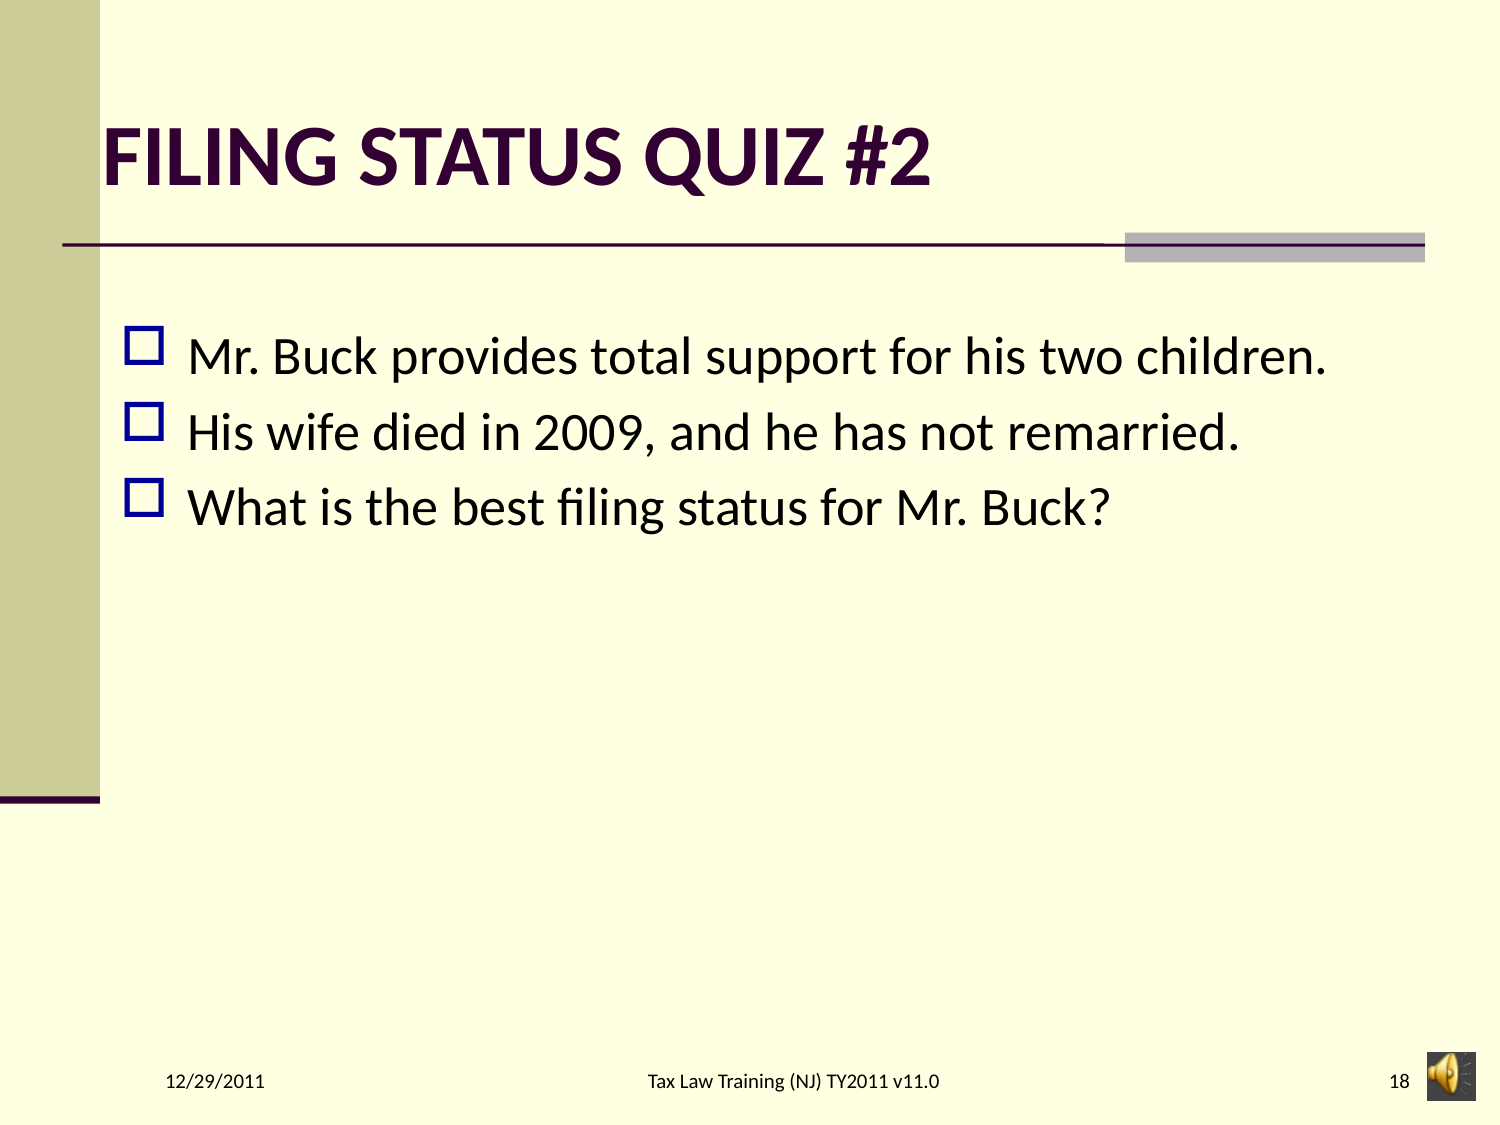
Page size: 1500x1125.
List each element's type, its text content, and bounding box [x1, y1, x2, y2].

text_box Mr. Buck provides total support for his two children. His wife died in 2009, and he has not remarried. What is the best filing status for Mr. Buck? [87, 312, 1363, 838]
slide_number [149, 1050, 476, 1101]
footer Tax Law Training (NJ) TY2011 v11.0 [549, 1049, 1038, 1101]
title FILING STATUS QUIZ #2 [87, 63, 1425, 238]
slide_number 18 [1112, 1049, 1426, 1101]
picture [1426, 1051, 1477, 1102]
